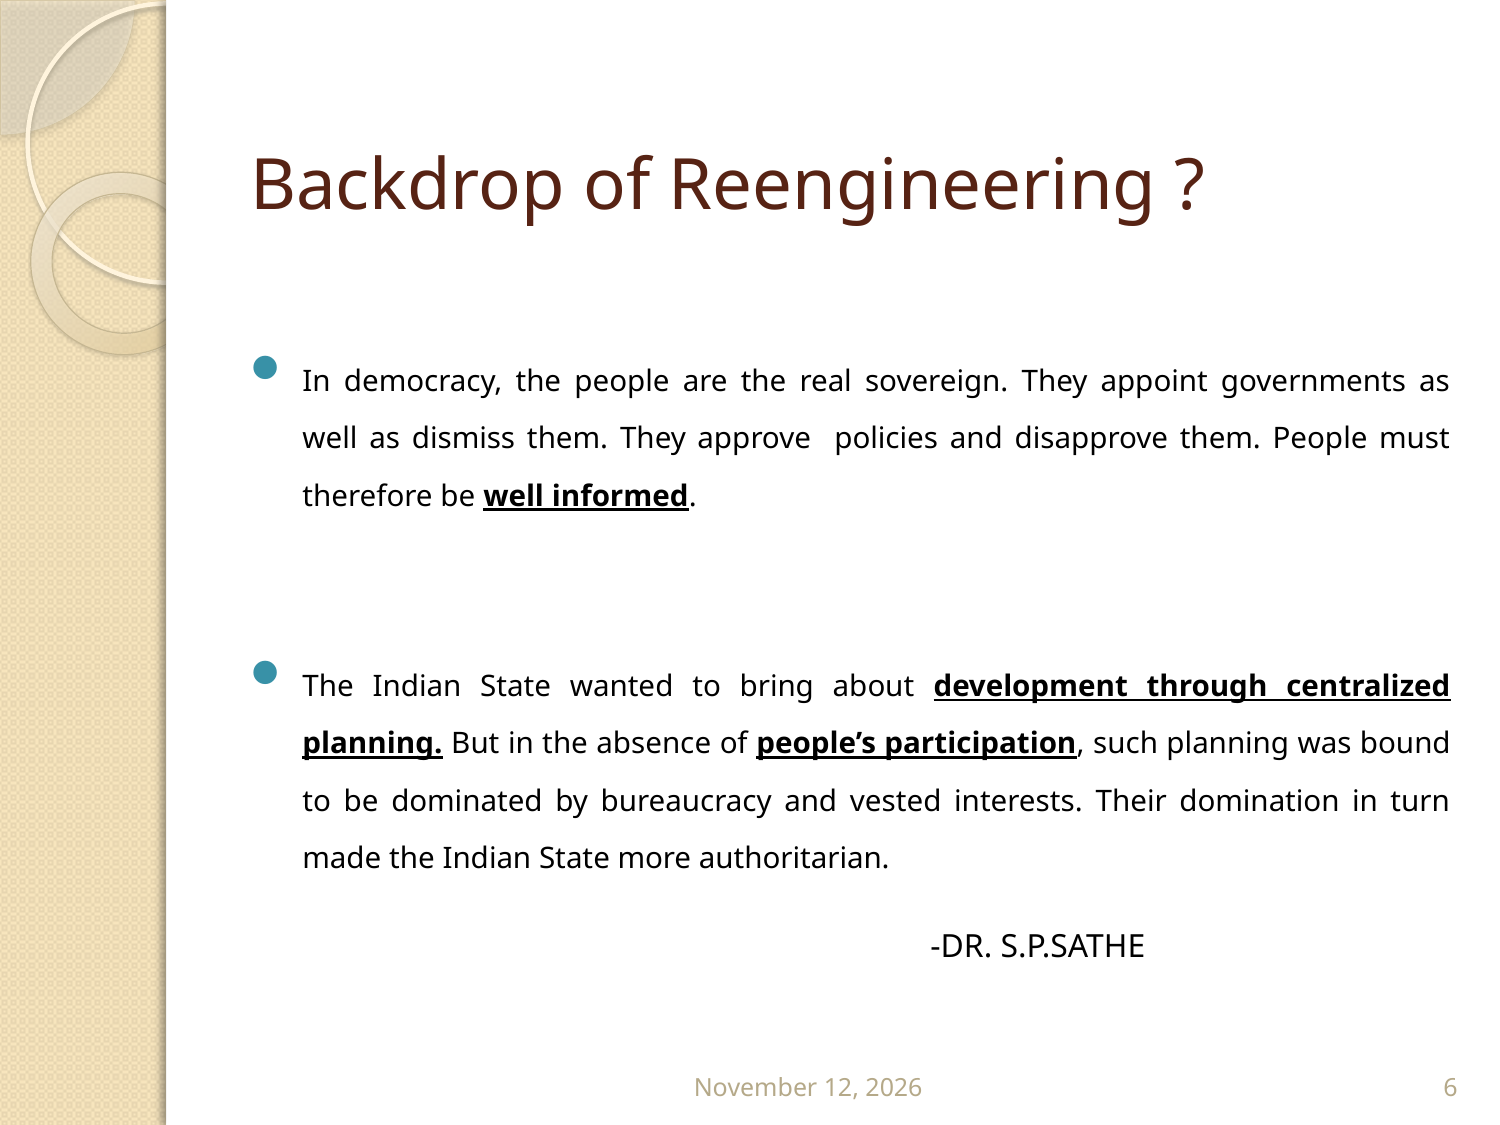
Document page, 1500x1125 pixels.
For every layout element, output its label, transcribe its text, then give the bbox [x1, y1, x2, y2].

slide_number 6 [1413, 1034, 1488, 1113]
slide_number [587, 1034, 938, 1113]
list In democracy, the people are the real sovereign. They appoint governments as well as dismiss them. They approve policies and disapprove them. People must therefore be well informed. The Indian State wanted to bring about development through centralized planning. But in the absence of people’s participation, such planning was bound to be dominated by bureaucracy and vested interests. Their domination in turn made the Indian State more authoritarian. -DR. S.P.SATHE [235, 287, 1466, 1025]
title Backdrop of Reengineering ? [235, 45, 1466, 233]
